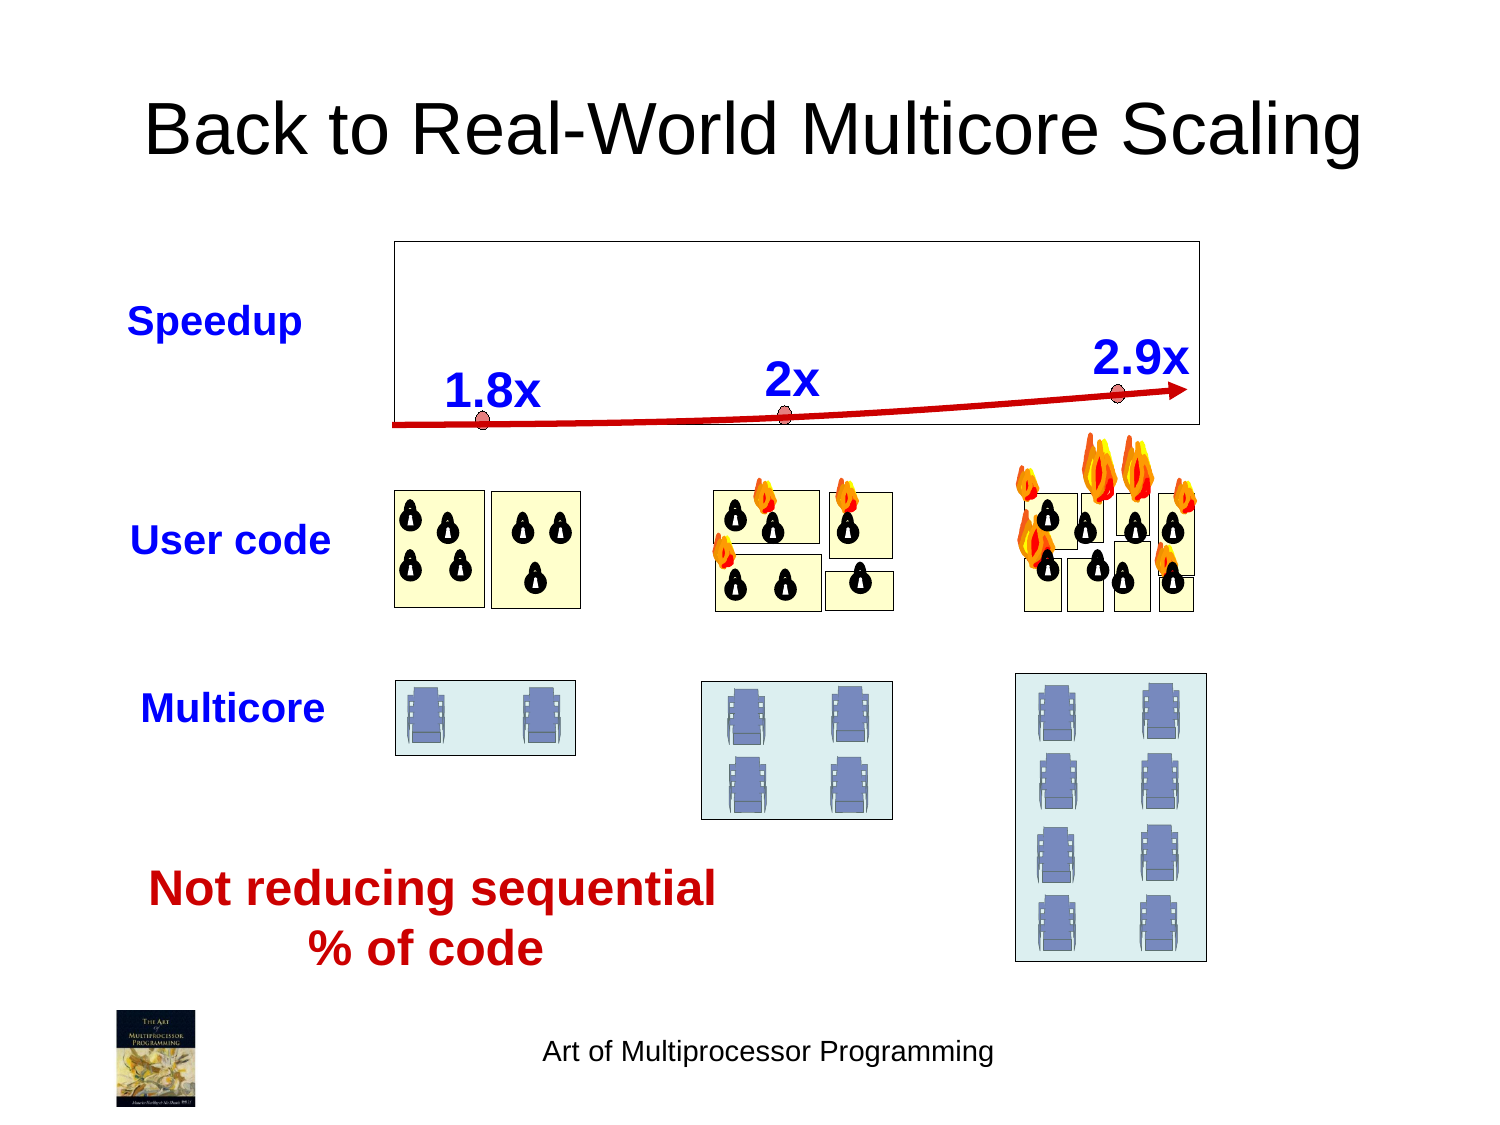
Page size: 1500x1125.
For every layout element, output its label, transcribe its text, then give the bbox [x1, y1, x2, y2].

text_box Not reducing sequential % of code [134, 848, 732, 984]
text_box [762, 512, 784, 544]
text_box [1116, 493, 1150, 536]
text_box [1112, 562, 1134, 594]
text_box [1038, 684, 1077, 742]
text_box [776, 490, 820, 544]
text_box Multicore [102, 673, 334, 739]
text_box User code [121, 505, 340, 571]
text_box 2x [756, 338, 828, 414]
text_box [1140, 823, 1179, 881]
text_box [1124, 512, 1147, 544]
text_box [724, 499, 747, 531]
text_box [407, 686, 446, 744]
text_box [1139, 894, 1178, 952]
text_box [399, 499, 422, 531]
text_box [1024, 558, 1062, 612]
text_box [1123, 436, 1153, 501]
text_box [399, 549, 422, 581]
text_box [728, 755, 767, 813]
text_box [549, 512, 572, 544]
text_box [1159, 577, 1194, 612]
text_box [755, 479, 776, 513]
text_box [1067, 558, 1104, 612]
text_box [524, 562, 547, 594]
text_box [777, 418, 792, 425]
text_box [1037, 549, 1059, 581]
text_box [1162, 562, 1184, 594]
text_box [476, 426, 489, 430]
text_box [1087, 549, 1109, 581]
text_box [714, 534, 735, 568]
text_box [522, 686, 561, 744]
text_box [1175, 479, 1196, 513]
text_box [1074, 512, 1097, 544]
text_box [1114, 541, 1151, 612]
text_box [449, 549, 472, 581]
text_box Speedup [119, 286, 311, 352]
text_box [1024, 501, 1037, 510]
text_box 1.8x [436, 350, 549, 426]
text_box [1083, 434, 1116, 503]
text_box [1037, 499, 1059, 531]
text_box [1177, 513, 1195, 576]
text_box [1141, 752, 1179, 810]
text_box 2.9x [1084, 317, 1198, 393]
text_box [1019, 510, 1054, 568]
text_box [837, 512, 859, 544]
text_box [1081, 493, 1104, 543]
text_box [512, 512, 534, 544]
text_box [394, 241, 1200, 425]
text_box [715, 554, 822, 612]
text_box [1110, 395, 1125, 404]
text_box [1015, 673, 1207, 962]
text_box [825, 571, 894, 611]
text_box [837, 479, 858, 512]
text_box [849, 562, 872, 594]
text_box [829, 492, 893, 559]
title Back to Real-World Multicore Scaling [116, 30, 1393, 220]
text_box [1036, 826, 1075, 884]
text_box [1162, 512, 1184, 544]
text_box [1142, 682, 1180, 740]
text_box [830, 755, 869, 813]
text_box [713, 490, 762, 544]
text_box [437, 512, 459, 544]
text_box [831, 685, 870, 743]
text_box Art of Multiprocessor Programming [512, 1024, 1025, 1075]
text_box [395, 680, 576, 756]
text_box [1158, 493, 1175, 543]
text_box [394, 490, 485, 608]
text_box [774, 568, 797, 601]
text_box [491, 491, 581, 609]
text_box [1156, 543, 1177, 577]
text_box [724, 568, 747, 601]
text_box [1038, 894, 1077, 952]
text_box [1017, 466, 1038, 501]
text_box [549, 393, 1144, 424]
text_box [701, 681, 893, 820]
text_box [1038, 493, 1078, 550]
picture [107, 1010, 204, 1107]
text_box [727, 688, 766, 746]
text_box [1039, 752, 1078, 810]
